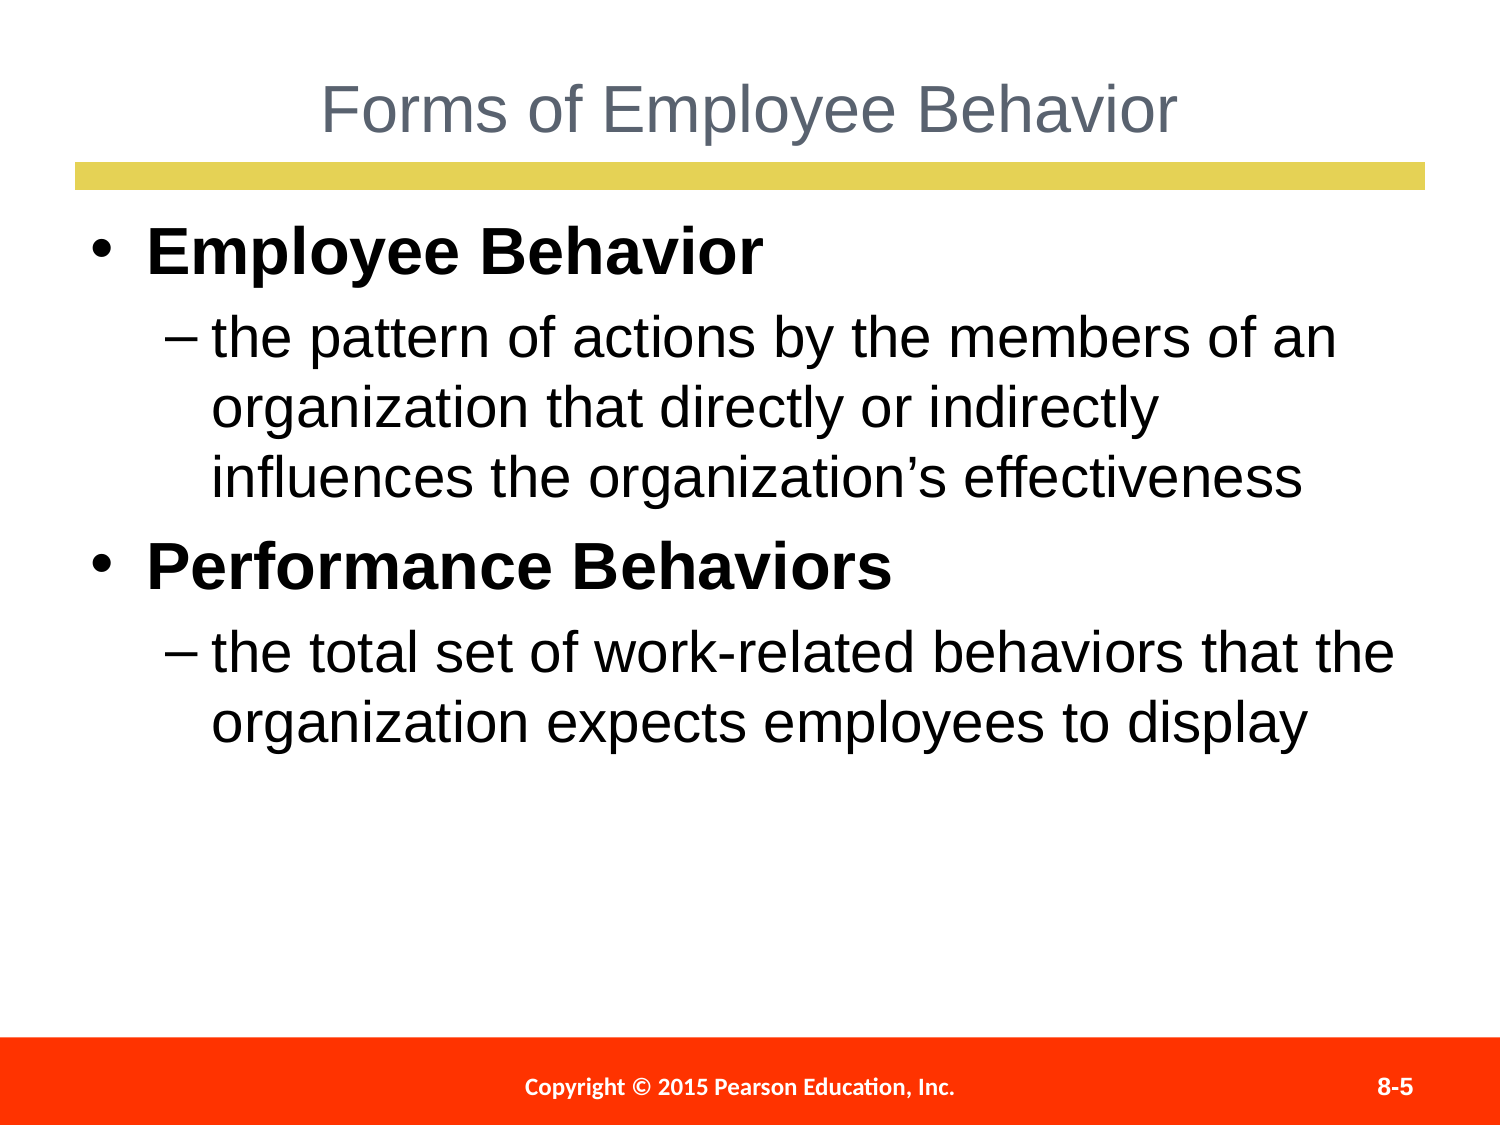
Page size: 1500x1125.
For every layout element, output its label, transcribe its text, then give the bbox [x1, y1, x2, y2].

title Forms of Employee Behavior [74, 12, 1426, 199]
list Employee Behavior the pattern of actions by the members of an organization that directly or indirectly influences the organization’s effectiveness Performance Behaviors the total set of work-related behaviors that the organization expects employees to display [74, 199, 1426, 1006]
